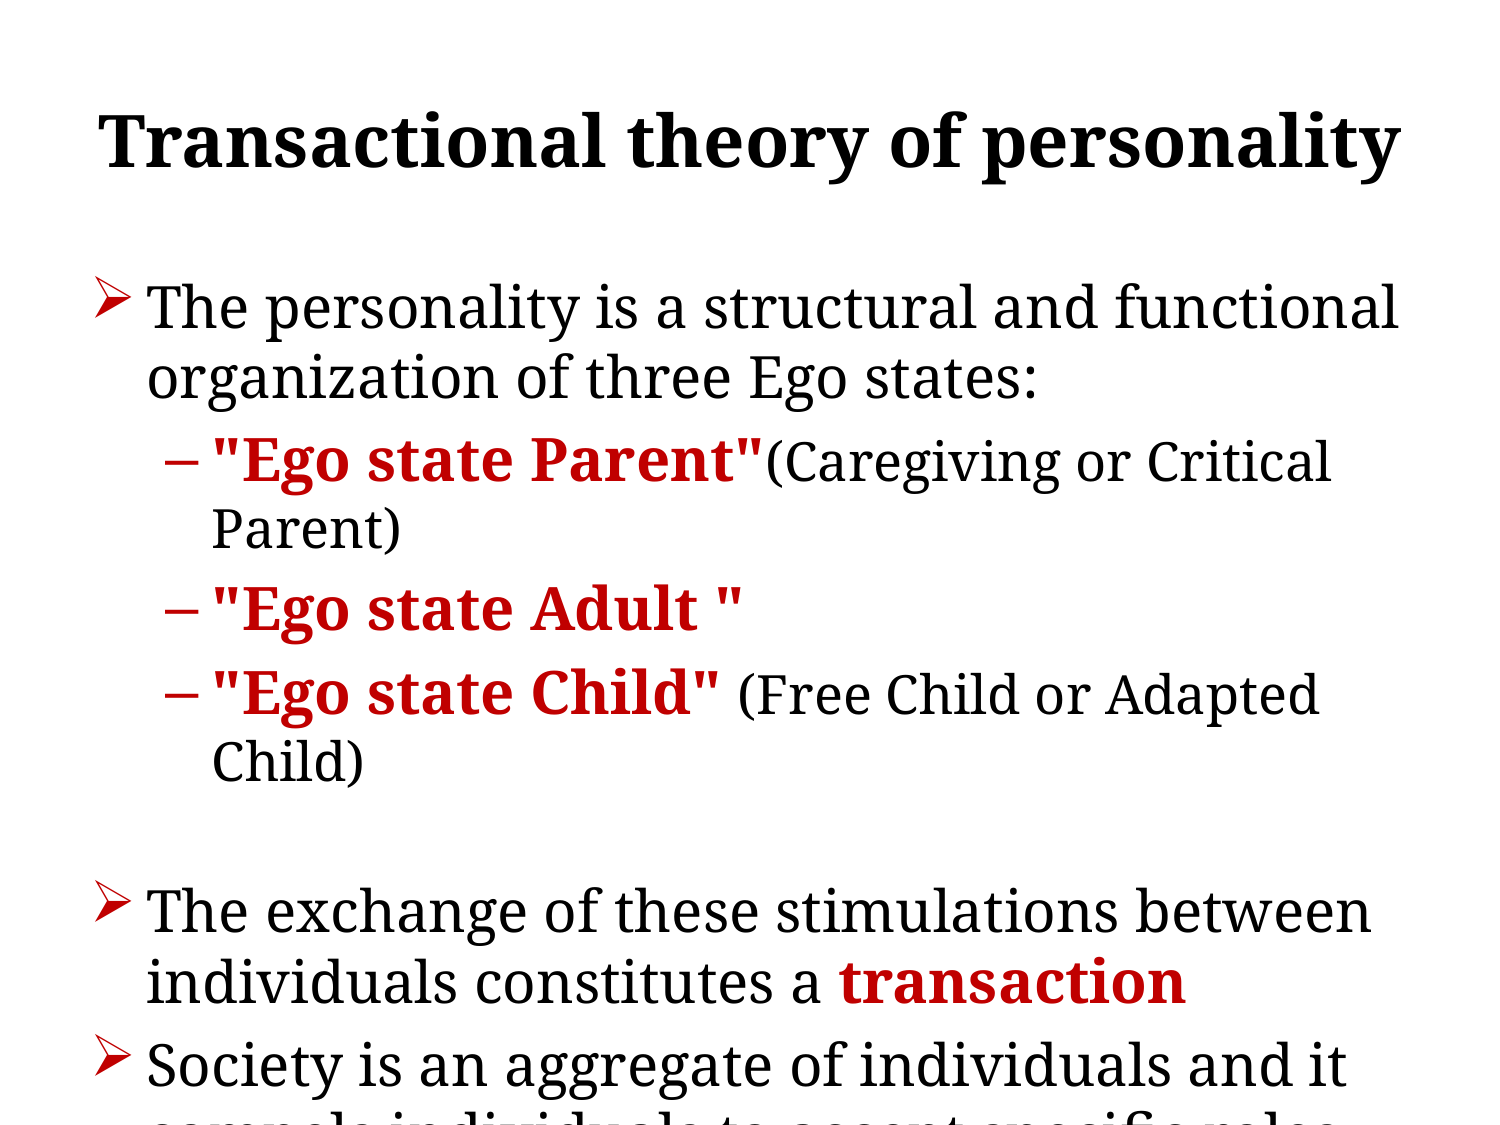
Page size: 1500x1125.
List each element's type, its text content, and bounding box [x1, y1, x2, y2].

list The personality is a structural and functional organization of three Ego states: "Ego state Parent"(Caregiving or Critical Parent) "Ego state Adult " "Ego state Child" (Free Child or Adapted Child) The exchange of these stimulations between individuals constitutes a transaction Society is an aggregate of individuals and it compels individuals to accept specific roles (role theory) [75, 262, 1425, 1005]
title Transactional theory of personality [75, 45, 1425, 233]
